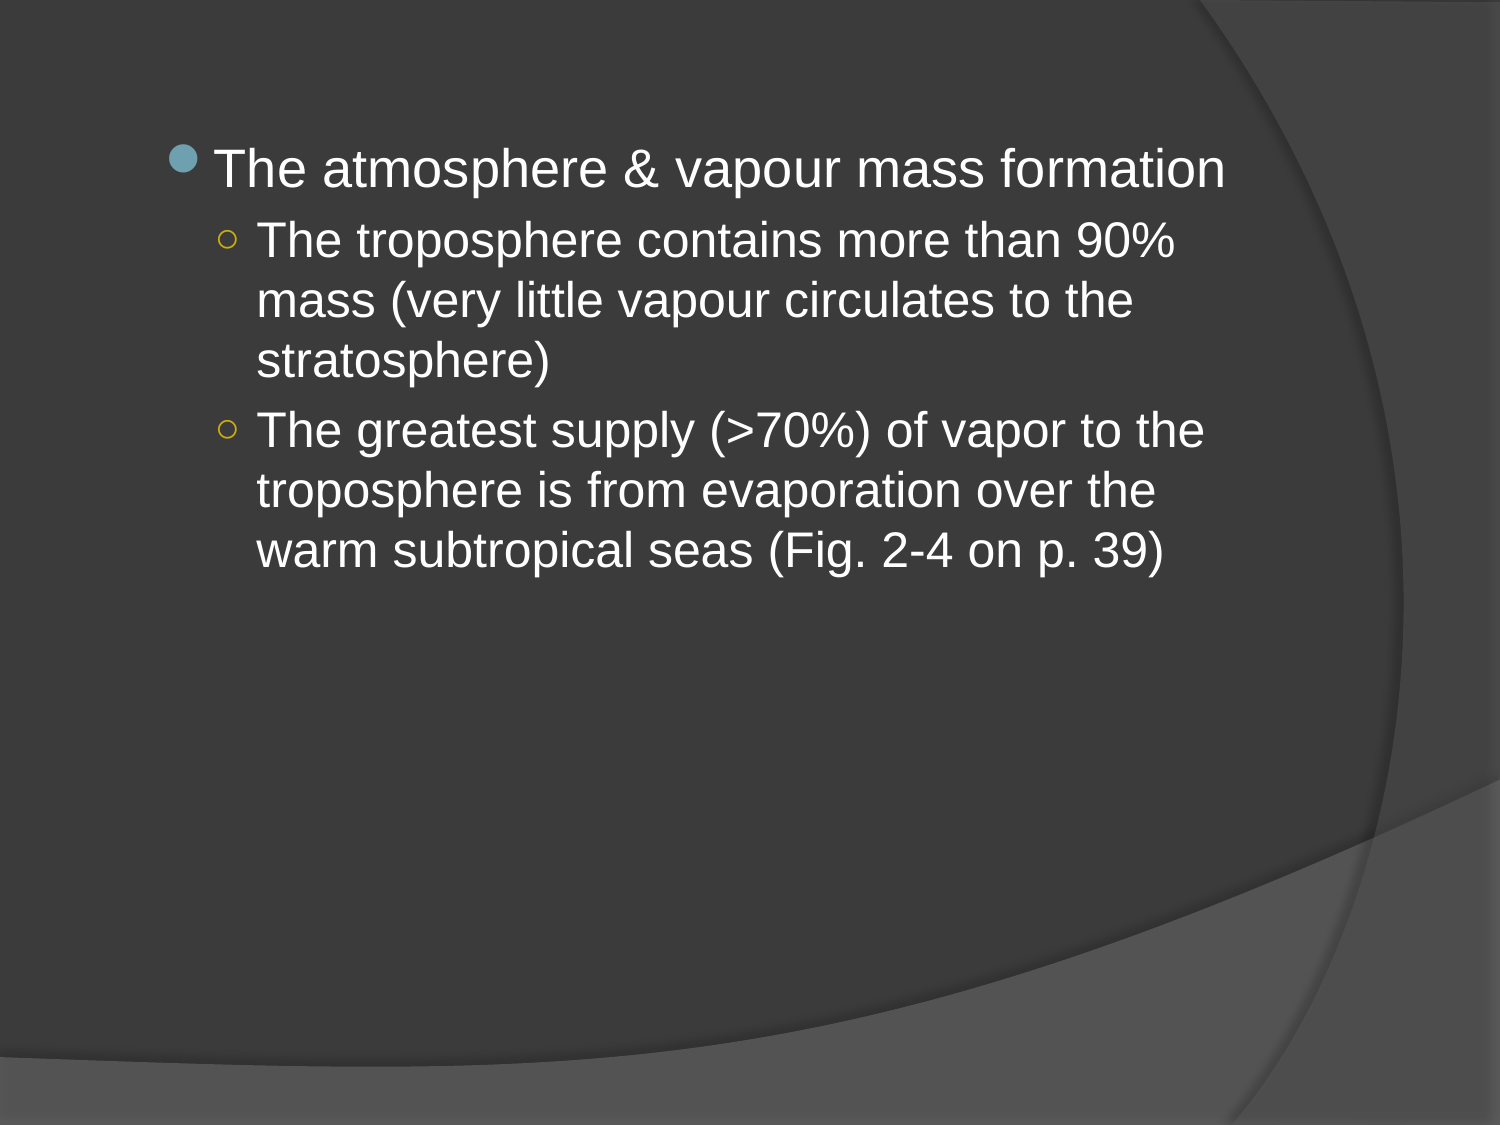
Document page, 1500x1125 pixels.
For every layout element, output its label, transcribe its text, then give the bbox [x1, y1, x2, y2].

list The atmosphere & vapour mass formation The troposphere contains more than 90% mass (very little vapour circulates to the stratosphere) The greatest supply (>70%) of vapor to the troposphere is from evaporation over the warm subtropical seas (Fig. 2-4 on p. 39) [76, 125, 1302, 868]
